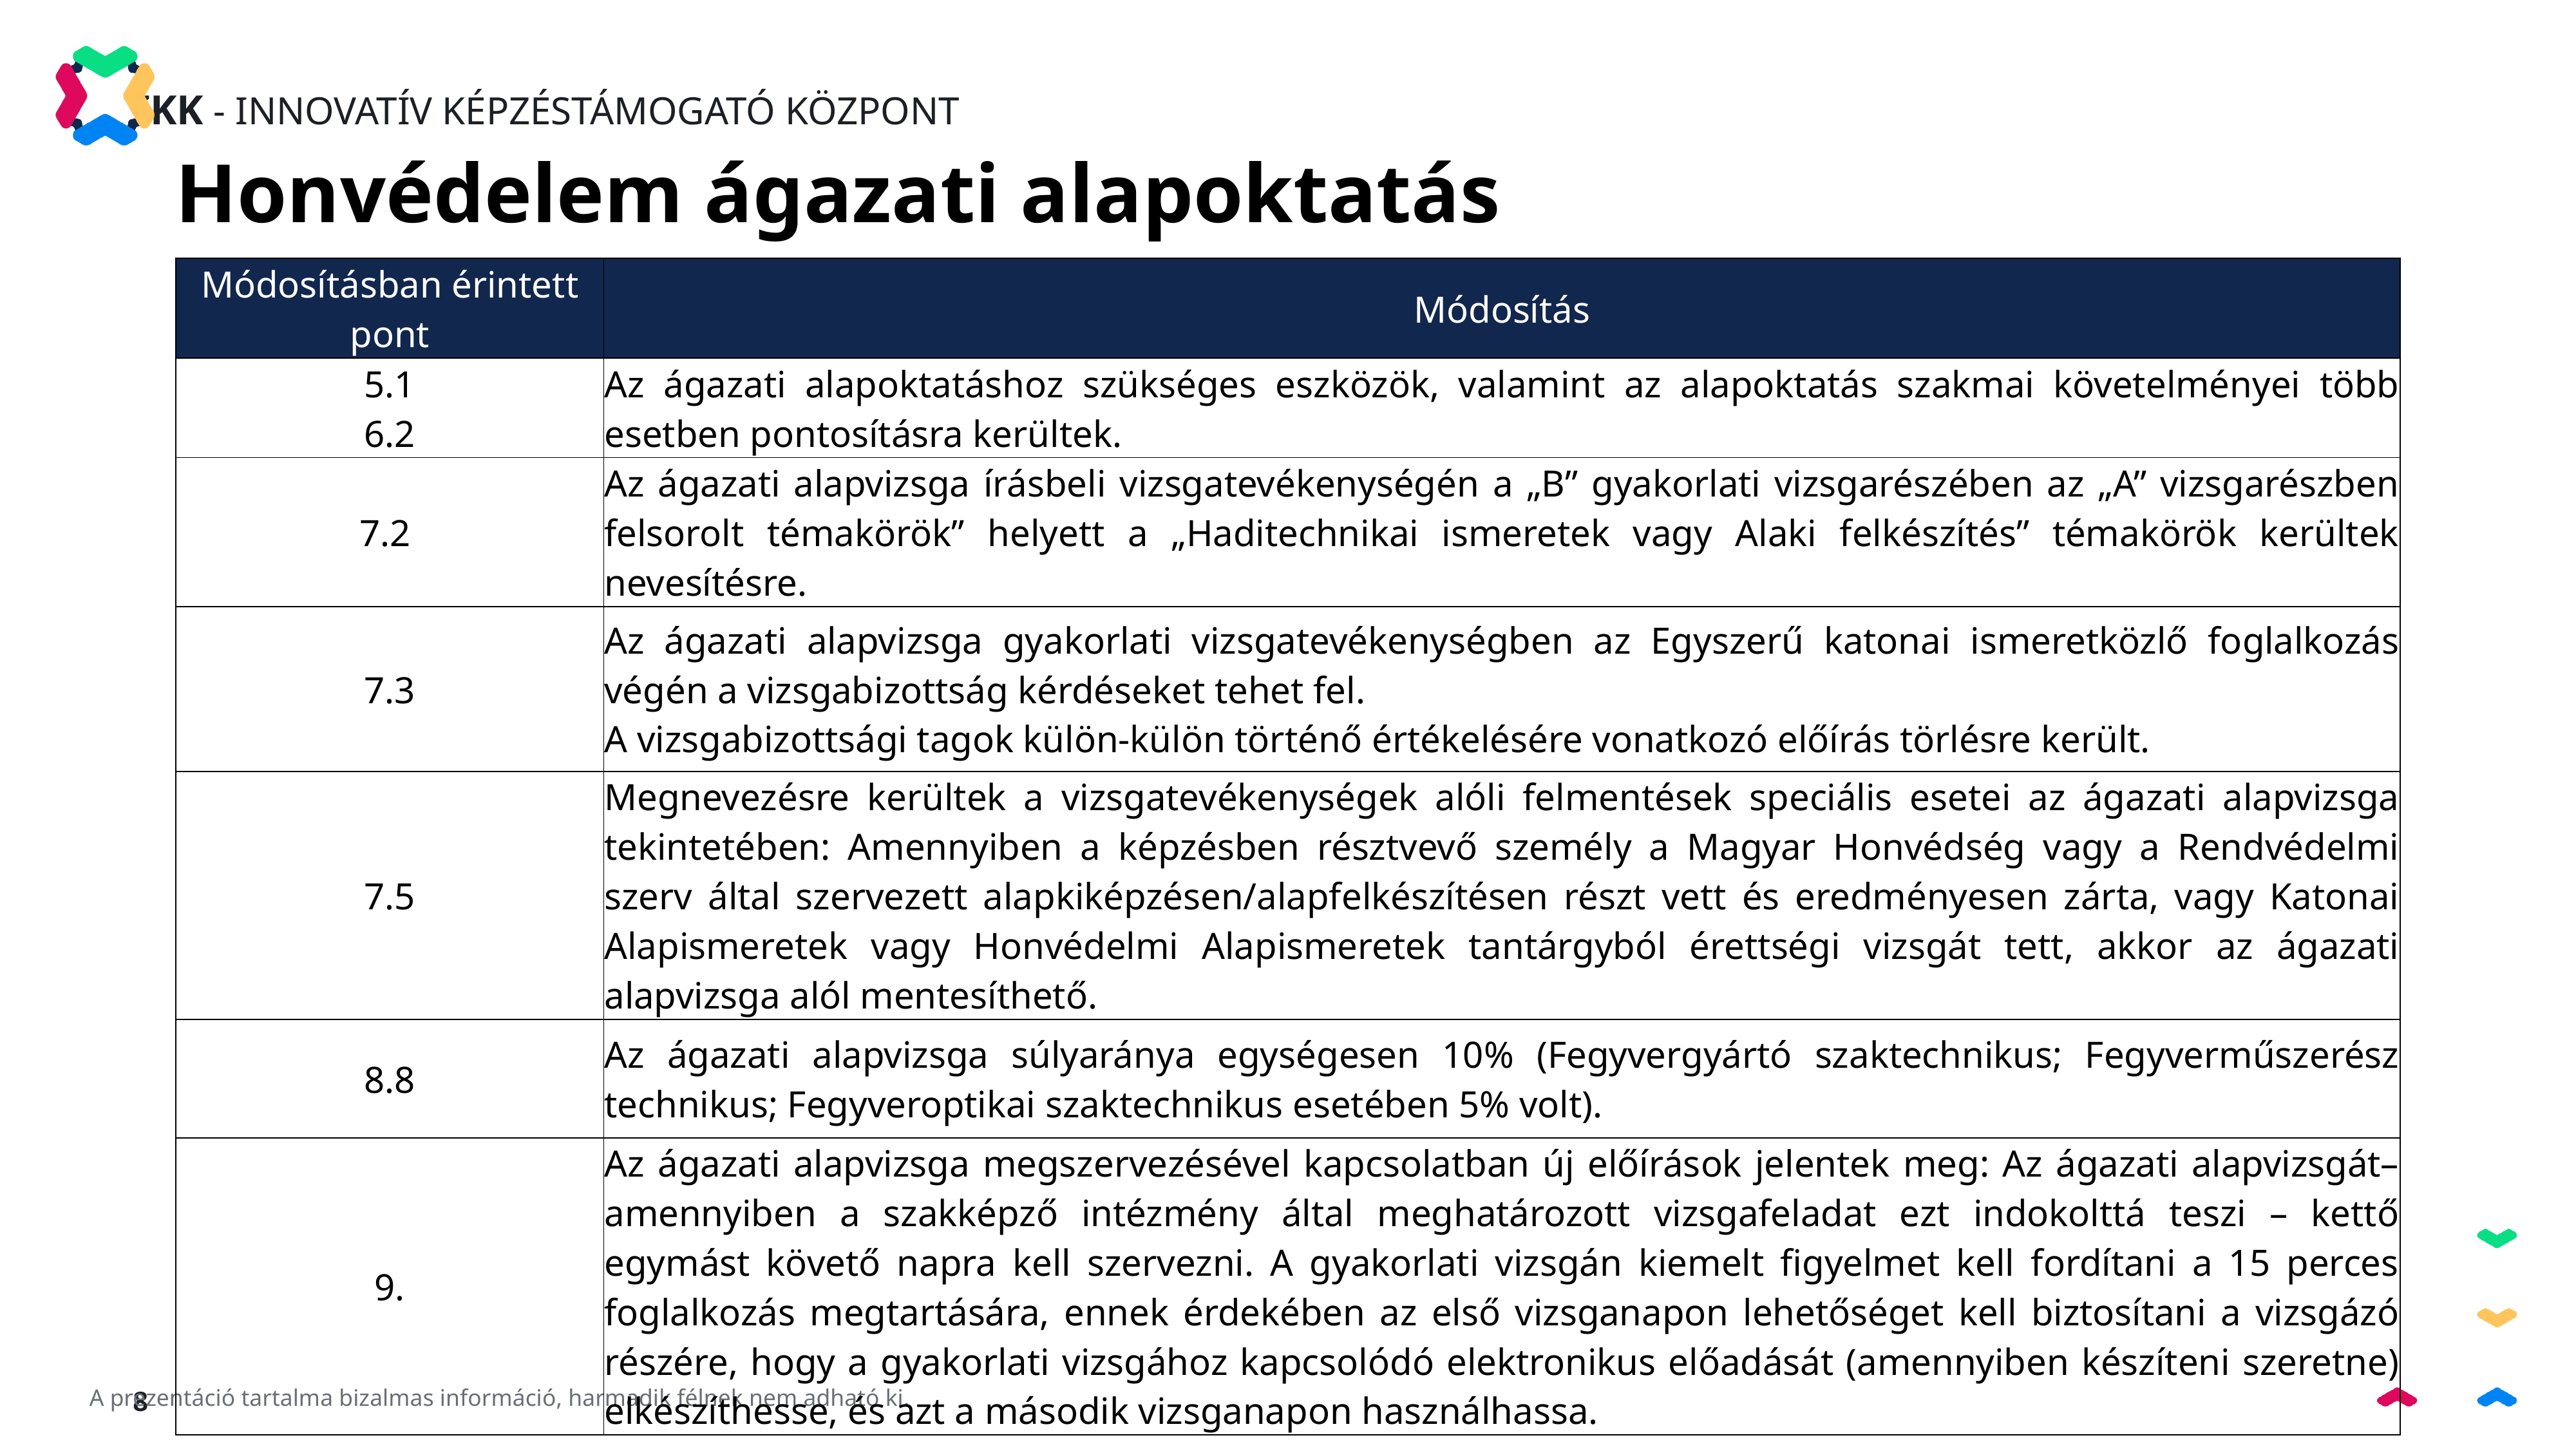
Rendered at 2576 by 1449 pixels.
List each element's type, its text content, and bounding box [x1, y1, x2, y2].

table_cell Az ágazati alapoktatáshoz szükséges eszközök, valamint az alapoktatás szakmai követelményei több esetben pontosításra kerültek. [604, 359, 2400, 457]
picture [55, 46, 155, 146]
table_cell Az ágazati alapvizsga súlyaránya egységesen 10% (Fegyvergyártó szaktechnikus; Fegyverműszerész technikus; Fegyveroptikai szaktechnikus esetében 5% volt). [604, 1020, 2400, 1137]
table_cell 9. [176, 1139, 603, 1434]
table_header Módosításban érintett pont [176, 259, 603, 357]
table_header Módosítás [604, 259, 2400, 357]
table_cell Az ágazati alapvizsga írásbeli vizsgatevékenységén a „B” gyakorlati vizsgarészében az „A” vizsgarészben felsorolt témakörök” helyett a „Haditechnikai ismeretek vagy Alaki felkészítés” témakörök kerültek nevesítésre. [604, 458, 2400, 606]
table_cell 8.8 [176, 1020, 603, 1137]
table_cell Megnevezésre kerültek a vizsgatevékenységek alóli felmentések speciális esetei az ágazati alapvizsga tekintetében: Amennyiben a képzésben résztvevő személy a Magyar Honvédség vagy a Rendvédelmi szerv által szervezett alapkiképzésen/alapfelkészítésen részt vett és eredményesen zárta, vagy Katonai Alapismeretek vagy Honvédelmi Alapismeretek tantárgyból érettségi vizsgát tett, akkor az ágazati alapvizsga alól mentesíthető. [604, 772, 2400, 1019]
table_cell 7.2 [176, 458, 603, 606]
list Honvédelem ágazati alapoktatás [175, 142, 2336, 259]
table_cell 7.3 [176, 607, 603, 771]
picture [2401, 1229, 2517, 1406]
table_cell Az ágazati alapvizsga megszervezésével kapcsolatban új előírások jelentek meg: Az ágazati alapvizsgát– amennyiben a szakképző intézmény által meghatározott vizsgafeladat ezt indokolttá teszi – kettő egymást követő napra kell szervezni. A gyakorlati vizsgán kiemelt figyelmet kell fordítani a 15 perces foglalkozás megtartására, ennek érdekében az első vizsganapon lehetőséget kell biztosítani a vizsgázó részére, hogy a gyakorlati vizsgához kapcsolódó elektronikus előadását (amennyiben készíteni szeretne) elkészíthesse, és azt a második vizsganapon használhassa. [604, 1139, 2400, 1434]
table_cell 5.1 6.2 [176, 359, 603, 457]
table_cell 7.5 [176, 772, 603, 1019]
table_cell Az ágazati alapvizsga gyakorlati vizsgatevékenységben az Egyszerű katonai ismeretközlő foglalkozás végén a vizsgabizottság kérdéseket tehet fel. A vizsgabizottsági tagok külön-külön történő értékelésére vonatkozó előírás törlésre került. [604, 607, 2400, 771]
